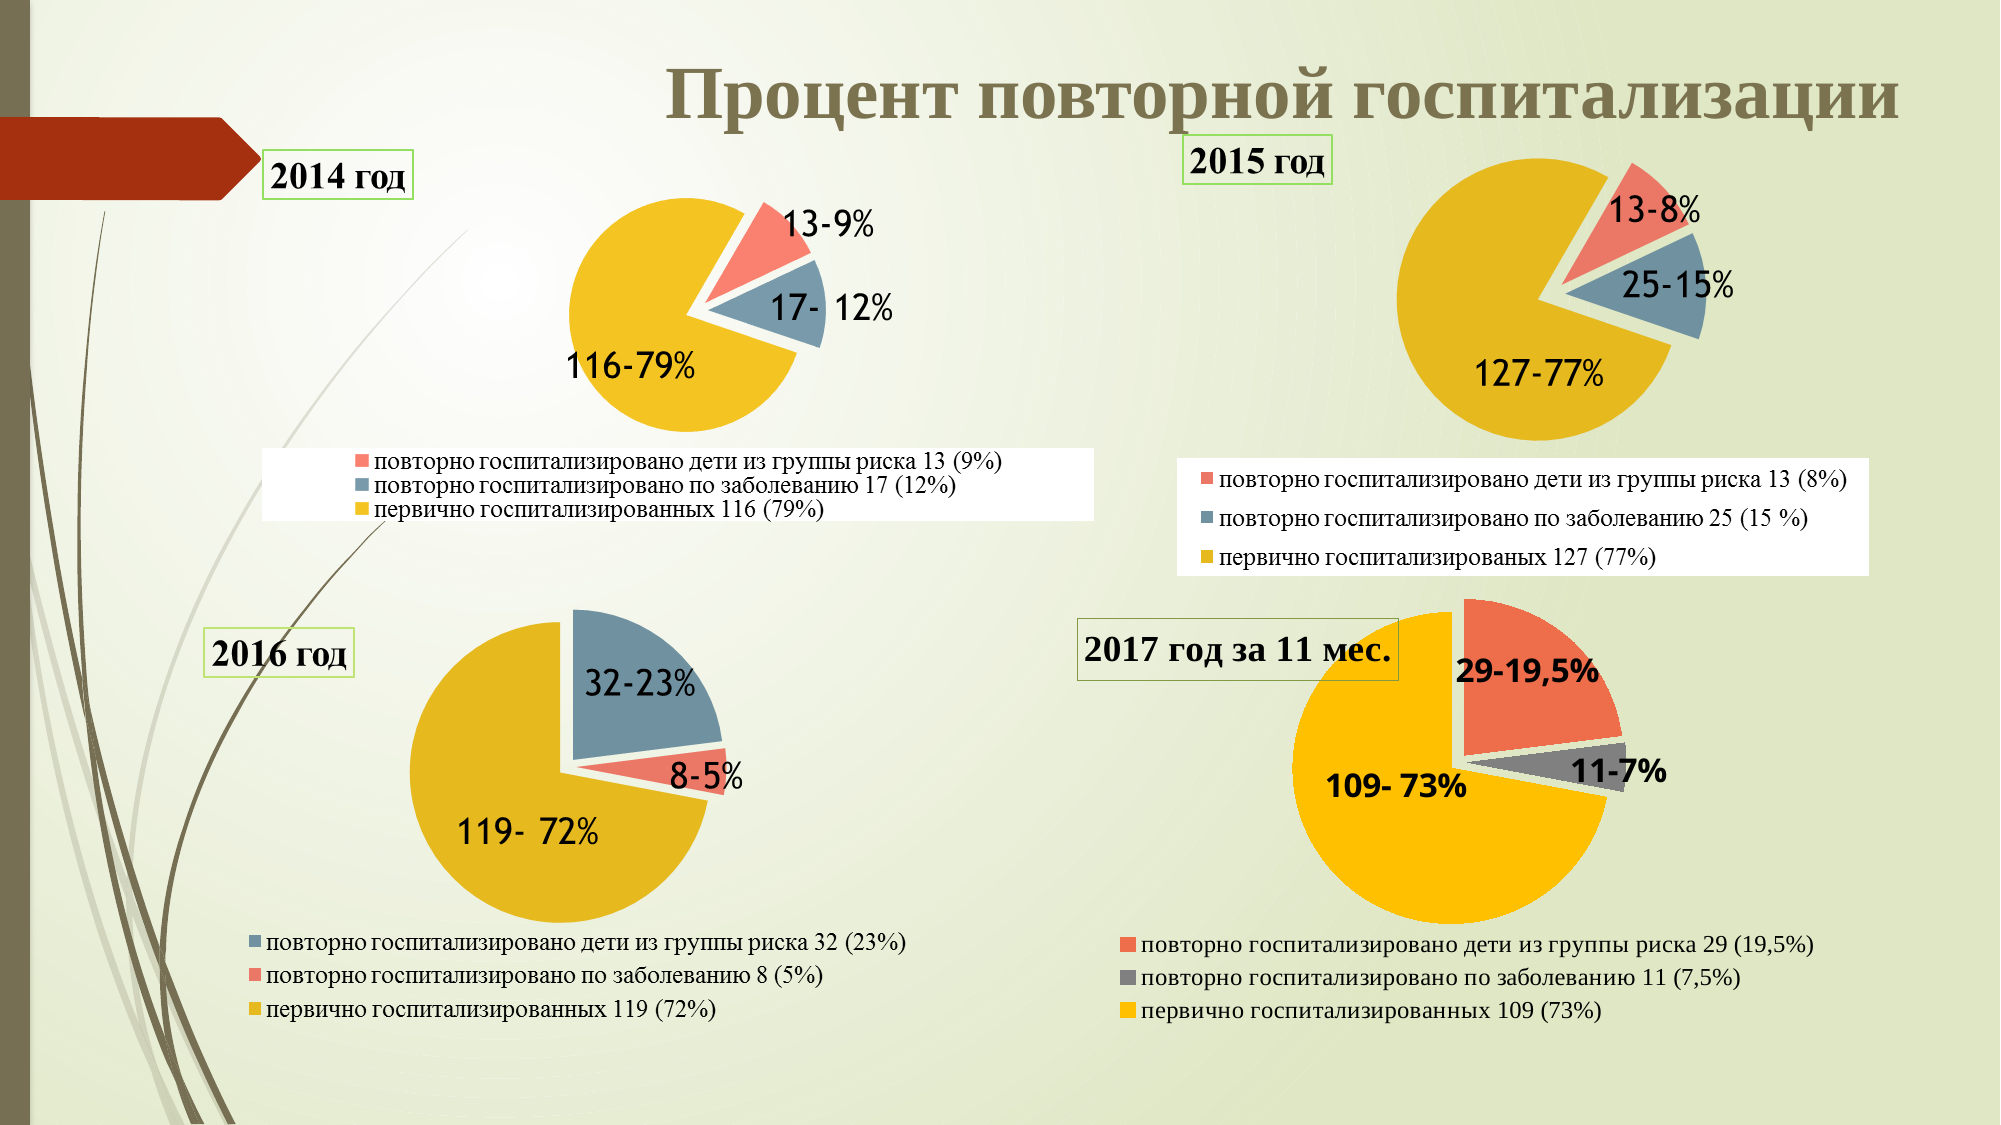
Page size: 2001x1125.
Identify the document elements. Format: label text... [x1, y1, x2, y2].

chart [1054, 588, 1882, 1037]
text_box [175, 596, 979, 1040]
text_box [238, 137, 1106, 545]
title Процент повторной госпитализации [650, 31, 2000, 141]
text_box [1146, 102, 1908, 593]
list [0, 108, 610, 563]
